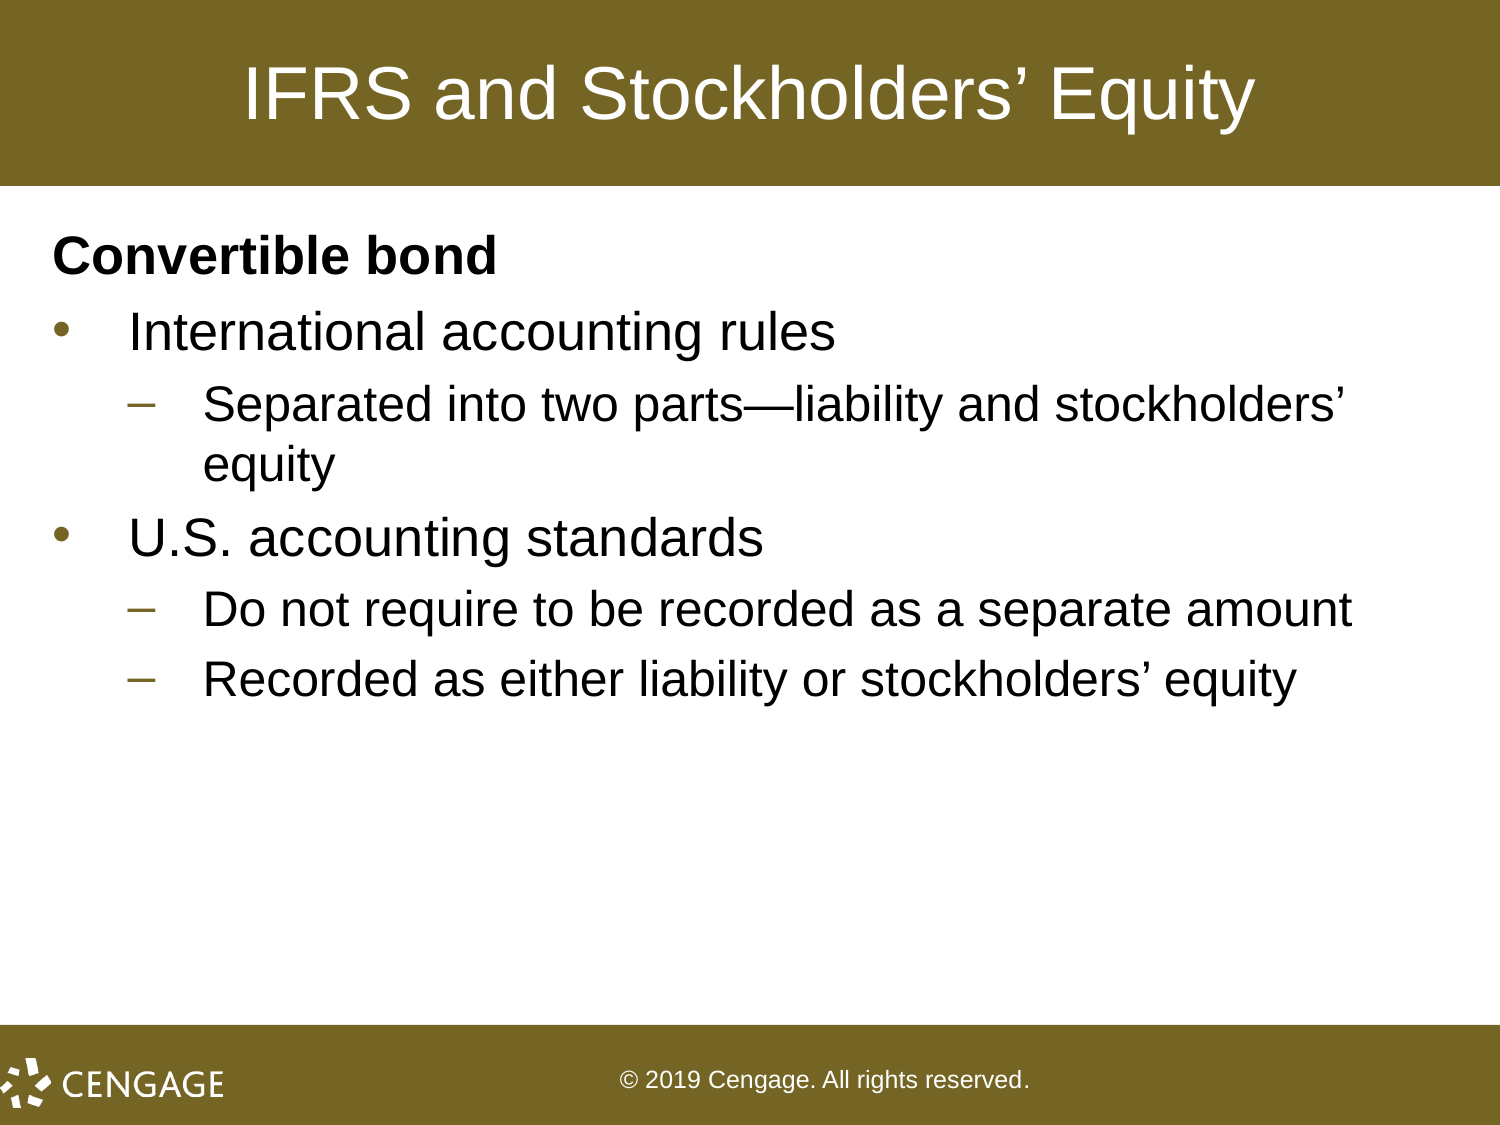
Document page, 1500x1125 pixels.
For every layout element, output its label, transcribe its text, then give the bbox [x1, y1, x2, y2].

picture [0, 1058, 223, 1108]
title IFRS and Stockholders’ Equity [7, 4, 1493, 175]
list Convertible bond International accounting rules Separated into two parts—liability and stockholders’ equity U.S. accounting standards Do not require to be recorded as a separate amount Recorded as either liability or stockholders’ equity [37, 212, 1475, 993]
